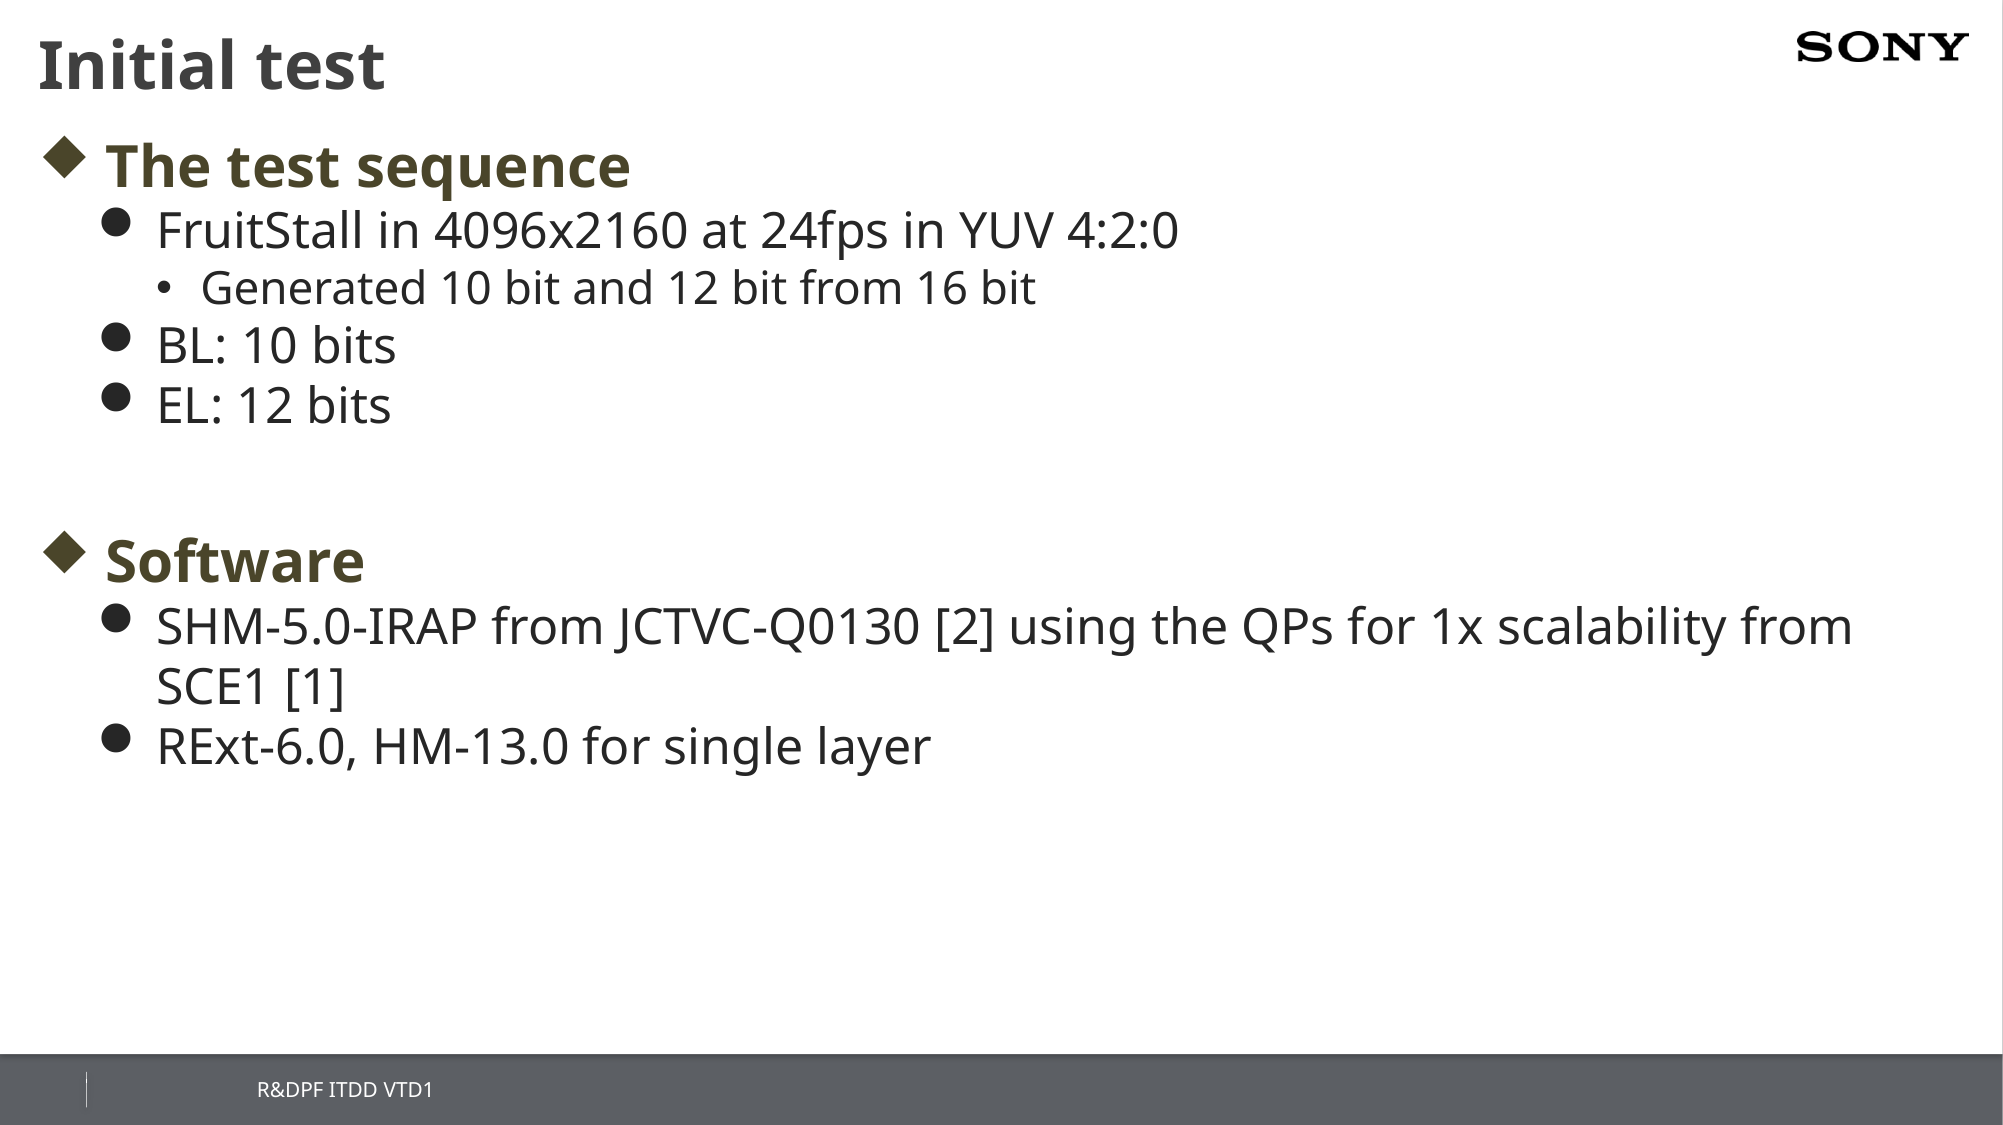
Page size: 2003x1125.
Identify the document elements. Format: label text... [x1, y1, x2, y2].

footer R&DPF ITDD VTD1 [256, 1071, 1661, 1108]
list The test sequence FruitStall in 4096x2160 at 24fps in YUV 4:2:0 Generated 10 bit and 12 bit from 16 bit BL: 10 bits EL: 12 bits Software SHM-5.0-IRAP from JCTVC-Q0130 [2] using the QPs for 1x scalability from SCE1 [1] RExt-6.0, HM-13.0 for single layer [38, 122, 1969, 1027]
picture [1797, 31, 1969, 62]
title Initial test [38, 10, 1735, 103]
